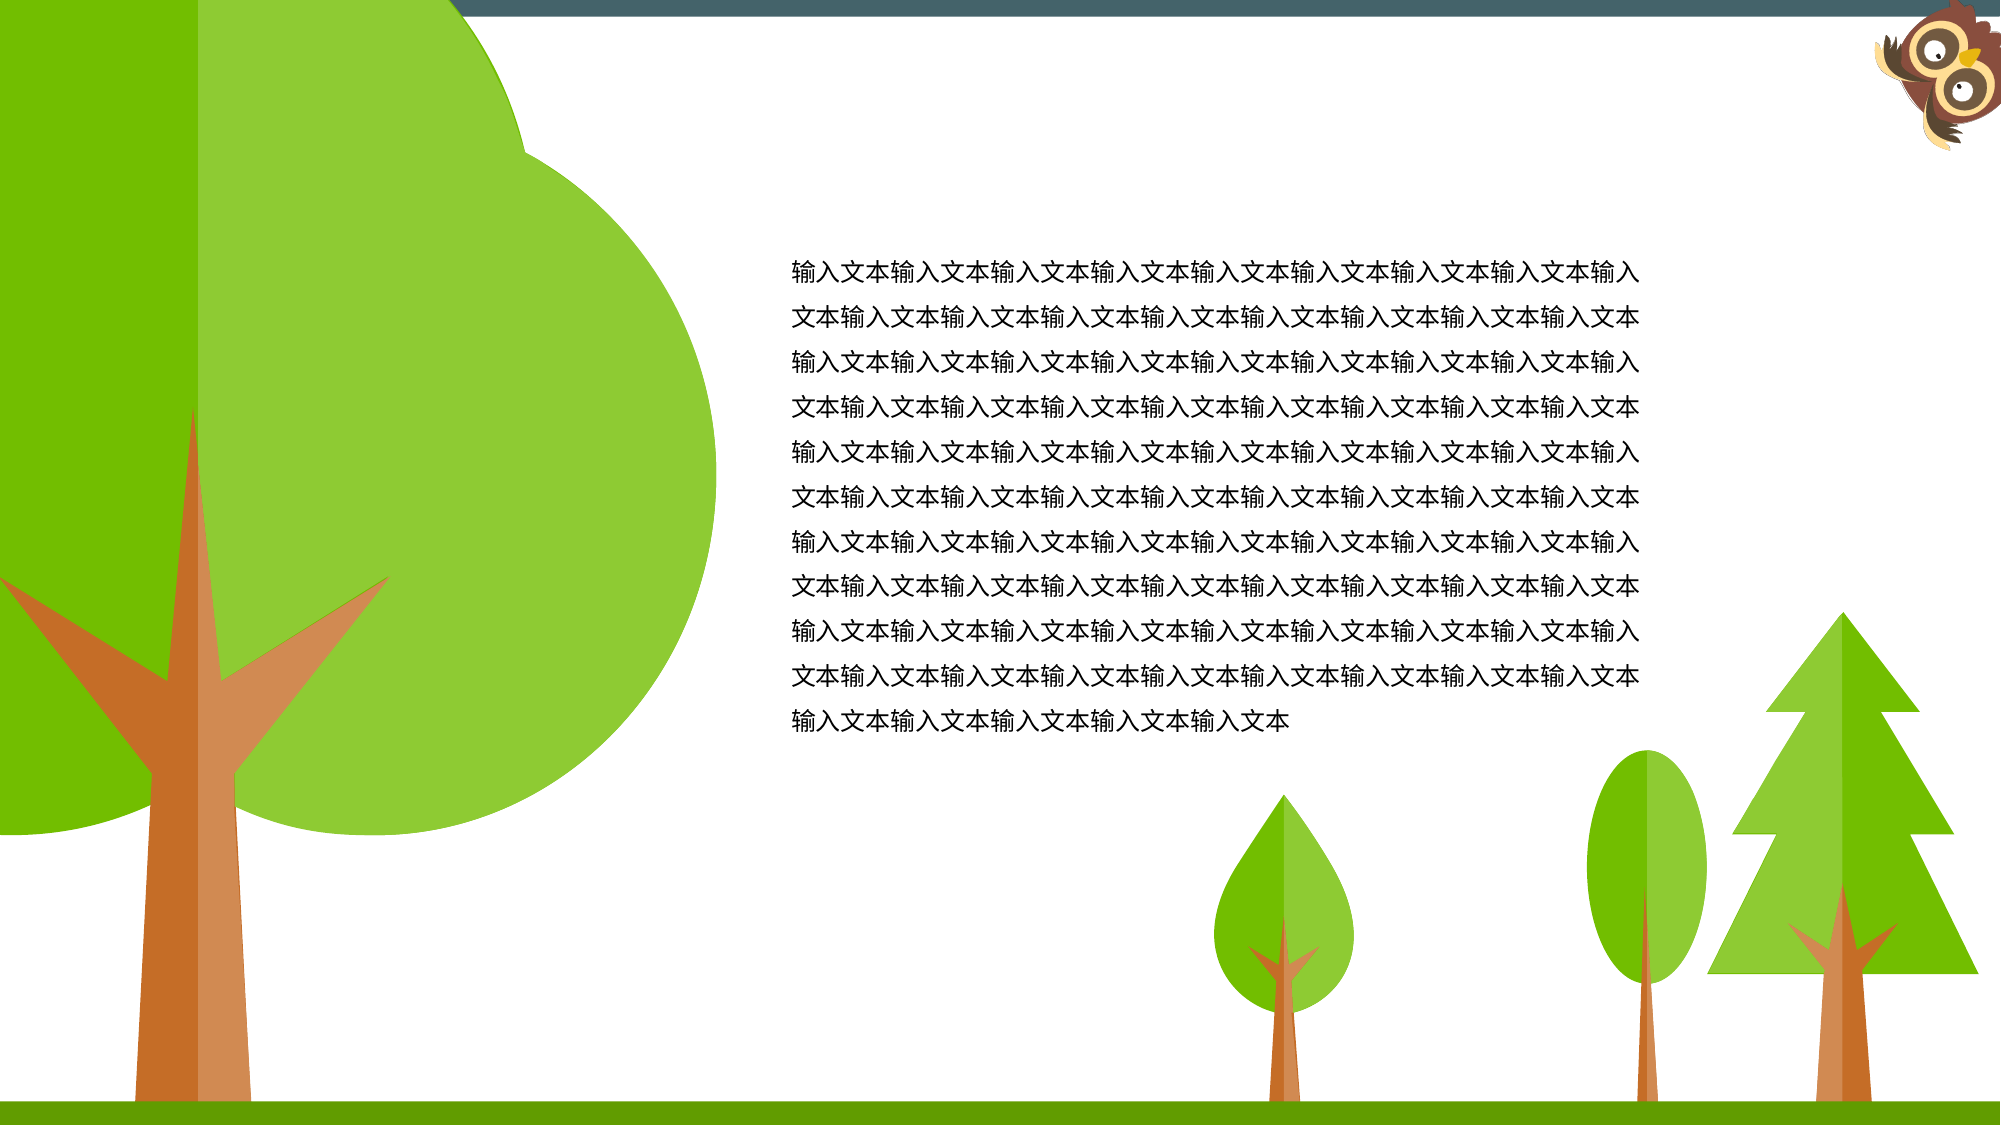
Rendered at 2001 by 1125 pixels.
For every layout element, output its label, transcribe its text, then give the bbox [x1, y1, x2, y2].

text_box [1179, 794, 1388, 1112]
picture [1887, 9, 2000, 131]
text_box 输入文本输入文本输入文本输入文本输入文本输入文本输入文本输入文本输入文本输入文本输入文本输入文本输入文本输入文本输入文本输入文本输入文本输入文本输入文本输入文本输入文本输入文本输入文本输入文本输入文本输入文本输入文本输入文本输入文本输入文本输入文本输入文本输入文本输入文本输入文本输入文本输入文本输入文本输入文本输入文本输入文本输入文本输入文本输入文本输入文本输入文本输入文本输入文本输入文本输入文本输入文本输入文本输入文本输入文本输入文本输入文本输入文本输入文本输入文本输入文本输入文本输入文本输入文本输入文本输入文本输入文本输入文本输入文本输入文本输入文本输入文本输入文本输入文本输入文本输入文本输入文本输入文本输入文本输入文本输入文本输入文本输入文本输入文本输入文本输入文本输入文本输入文本输入文本输入文本输入文本 [776, 234, 1660, 743]
text_box [717, 0, 1949, 17]
text_box [1959, 0, 2000, 9]
text_box [717, 1101, 2000, 1125]
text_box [1586, 750, 1707, 1121]
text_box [0, 0, 717, 1125]
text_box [1707, 612, 1979, 1115]
